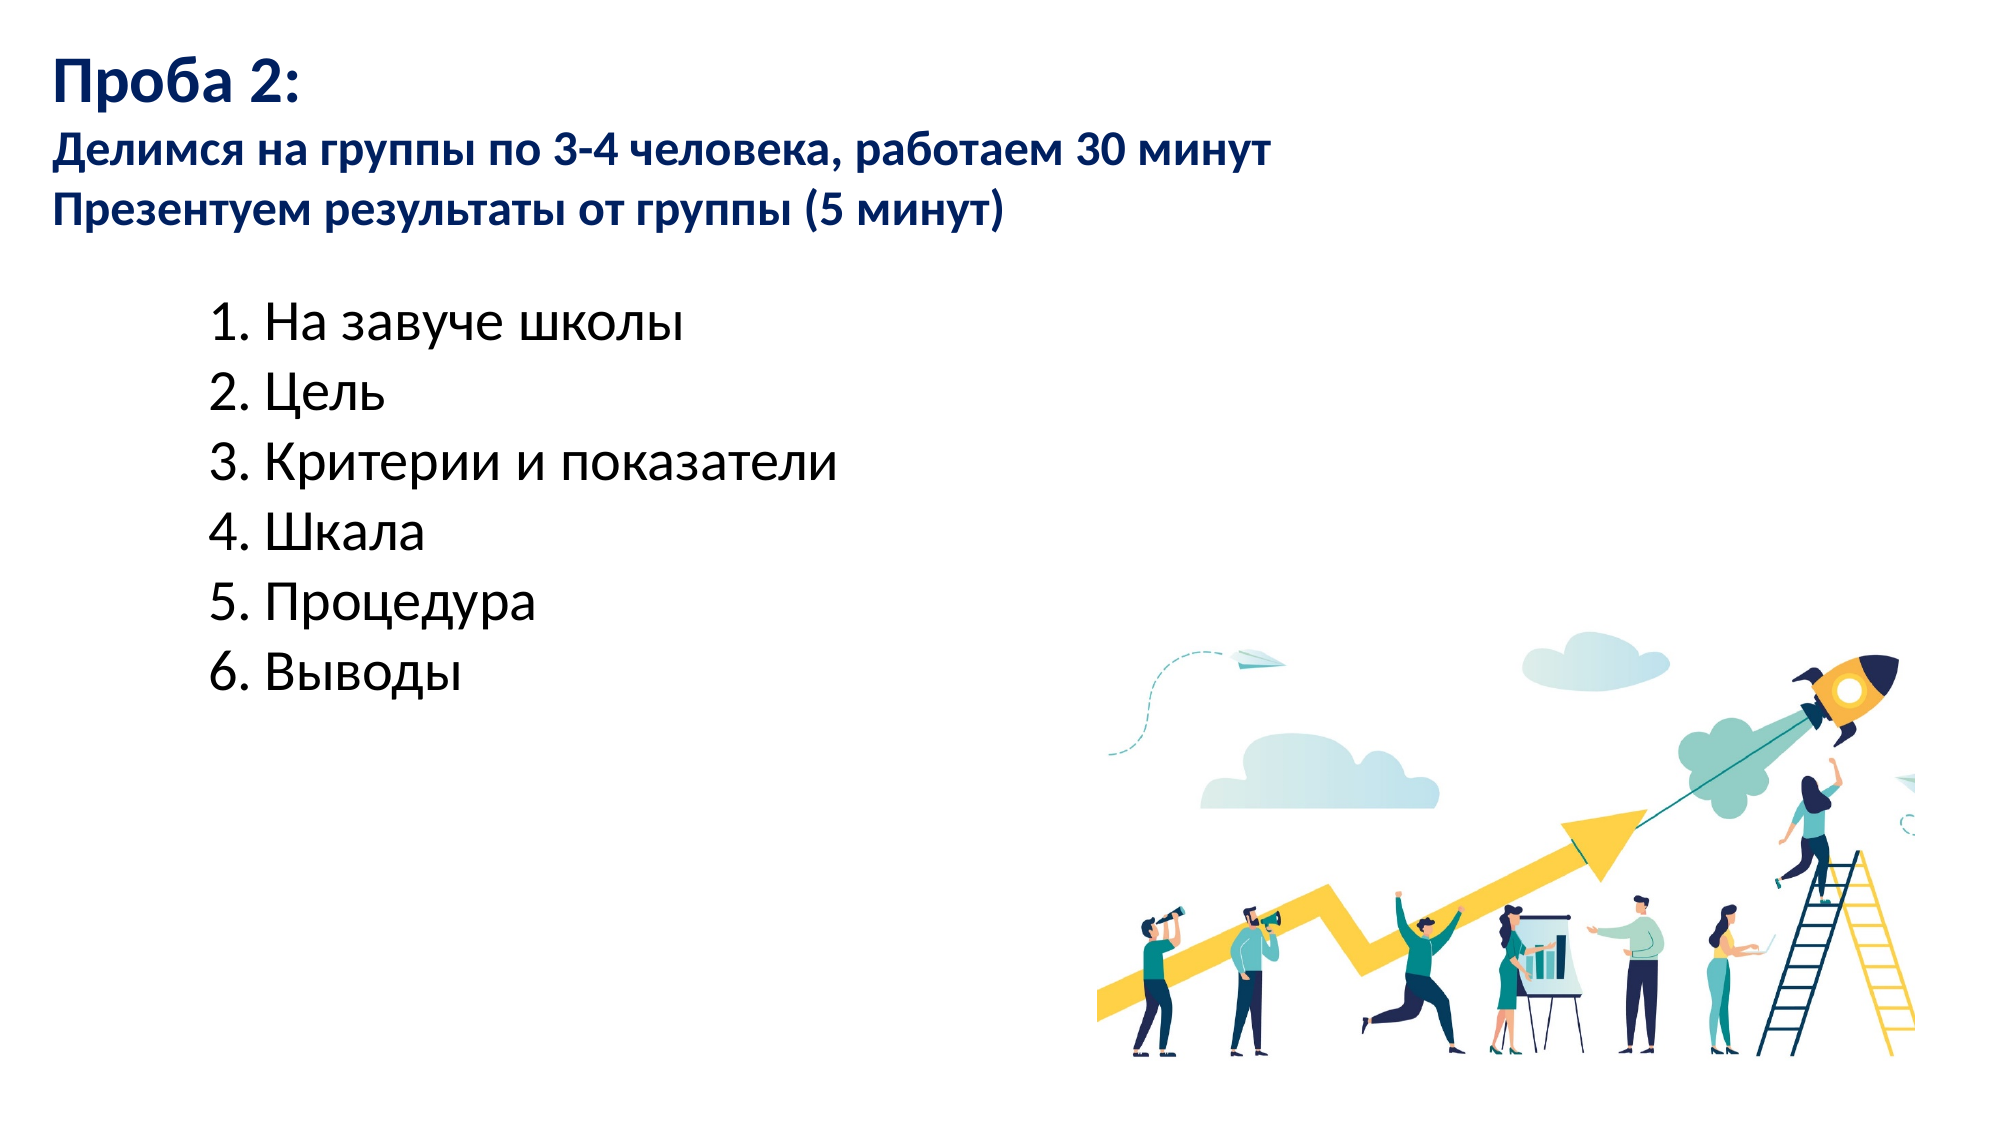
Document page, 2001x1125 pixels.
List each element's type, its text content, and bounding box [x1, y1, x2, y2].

text_box На завуче школы Цель Критерии и показатели Шкала Процедура Выводы [193, 275, 940, 780]
text_box Проба 2: Делимся на группы по 3-4 человека, работаем 30 минут Презентуем результаты от группы (5 минут) [37, 27, 1757, 243]
picture [1097, 580, 1915, 1125]
